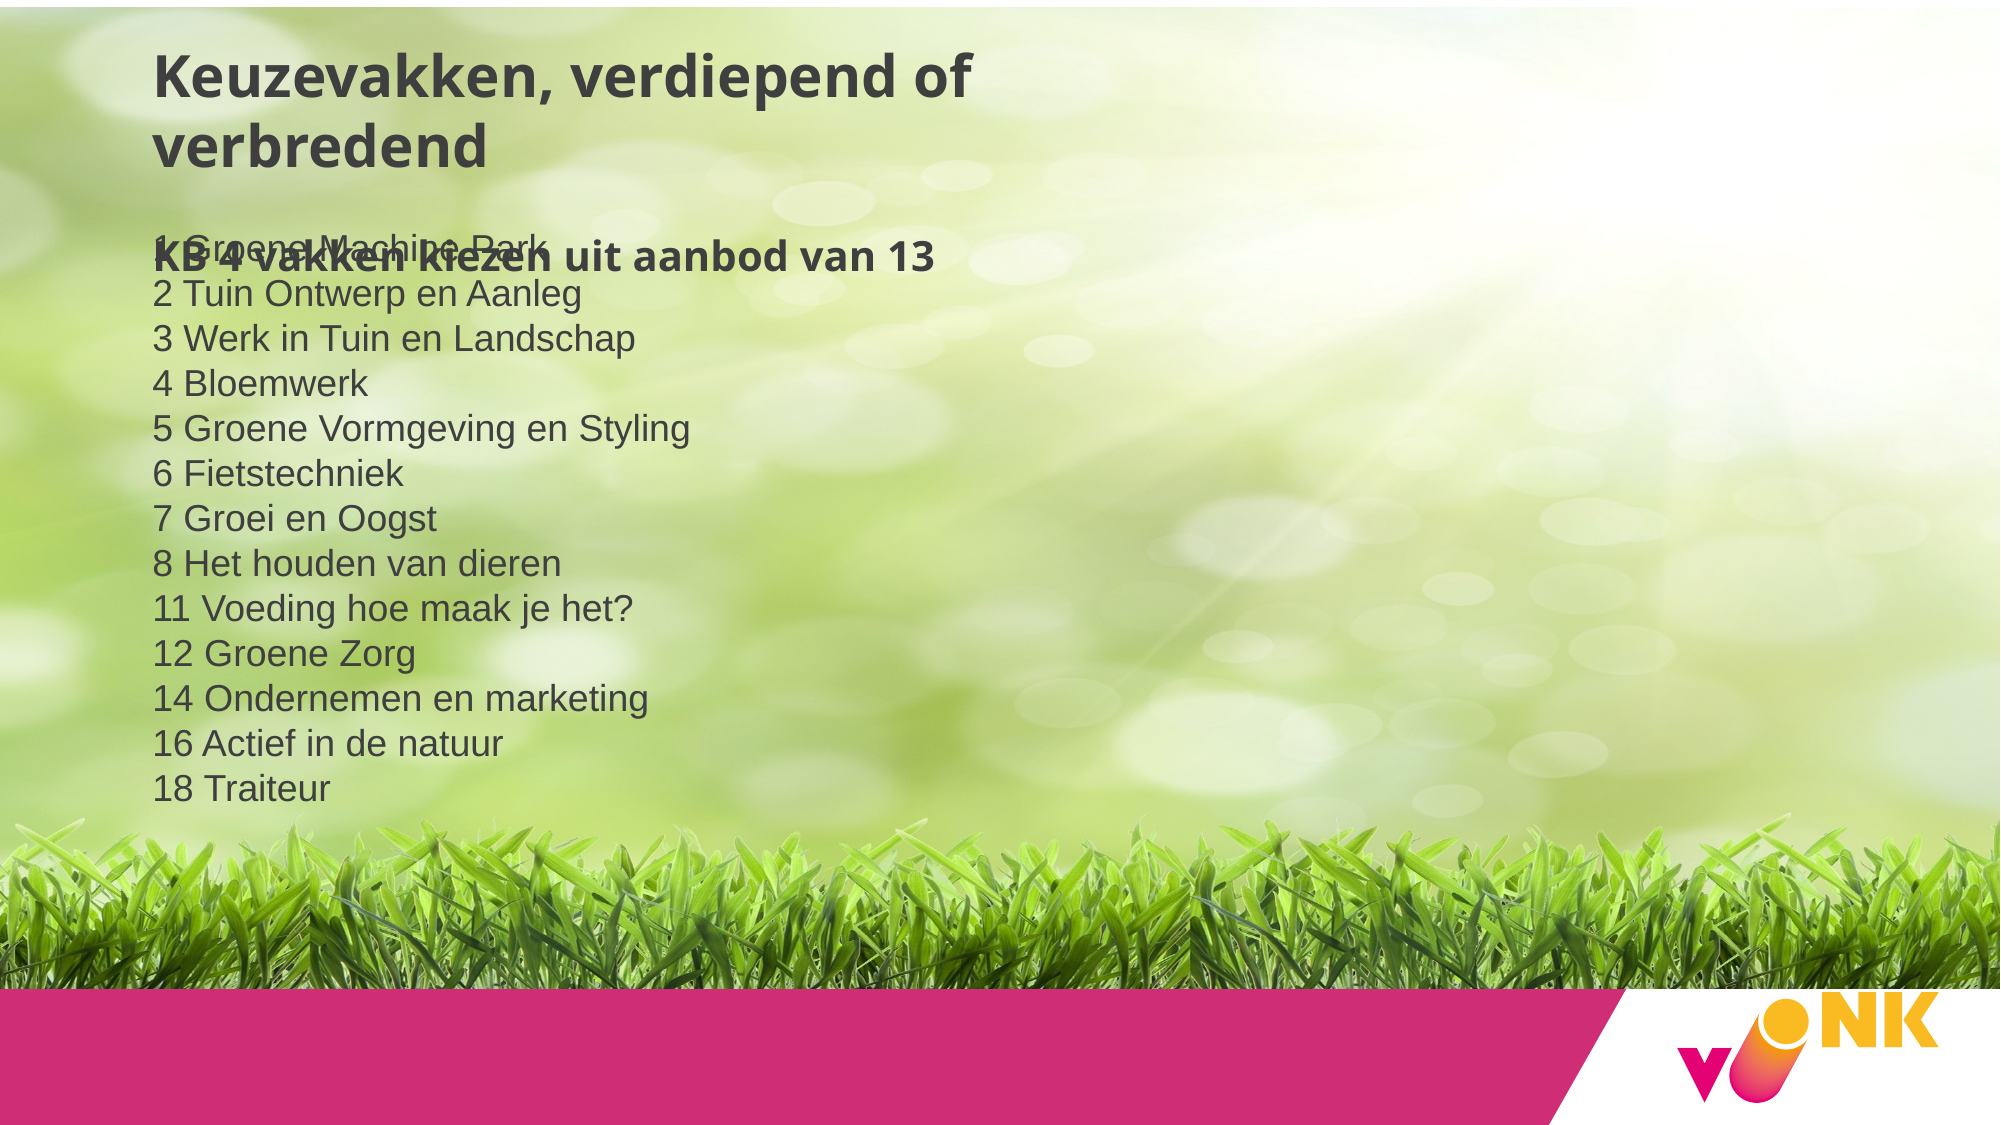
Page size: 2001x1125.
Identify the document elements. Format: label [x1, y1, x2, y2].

picture [0, 7, 2000, 989]
picture [1677, 992, 1939, 1103]
